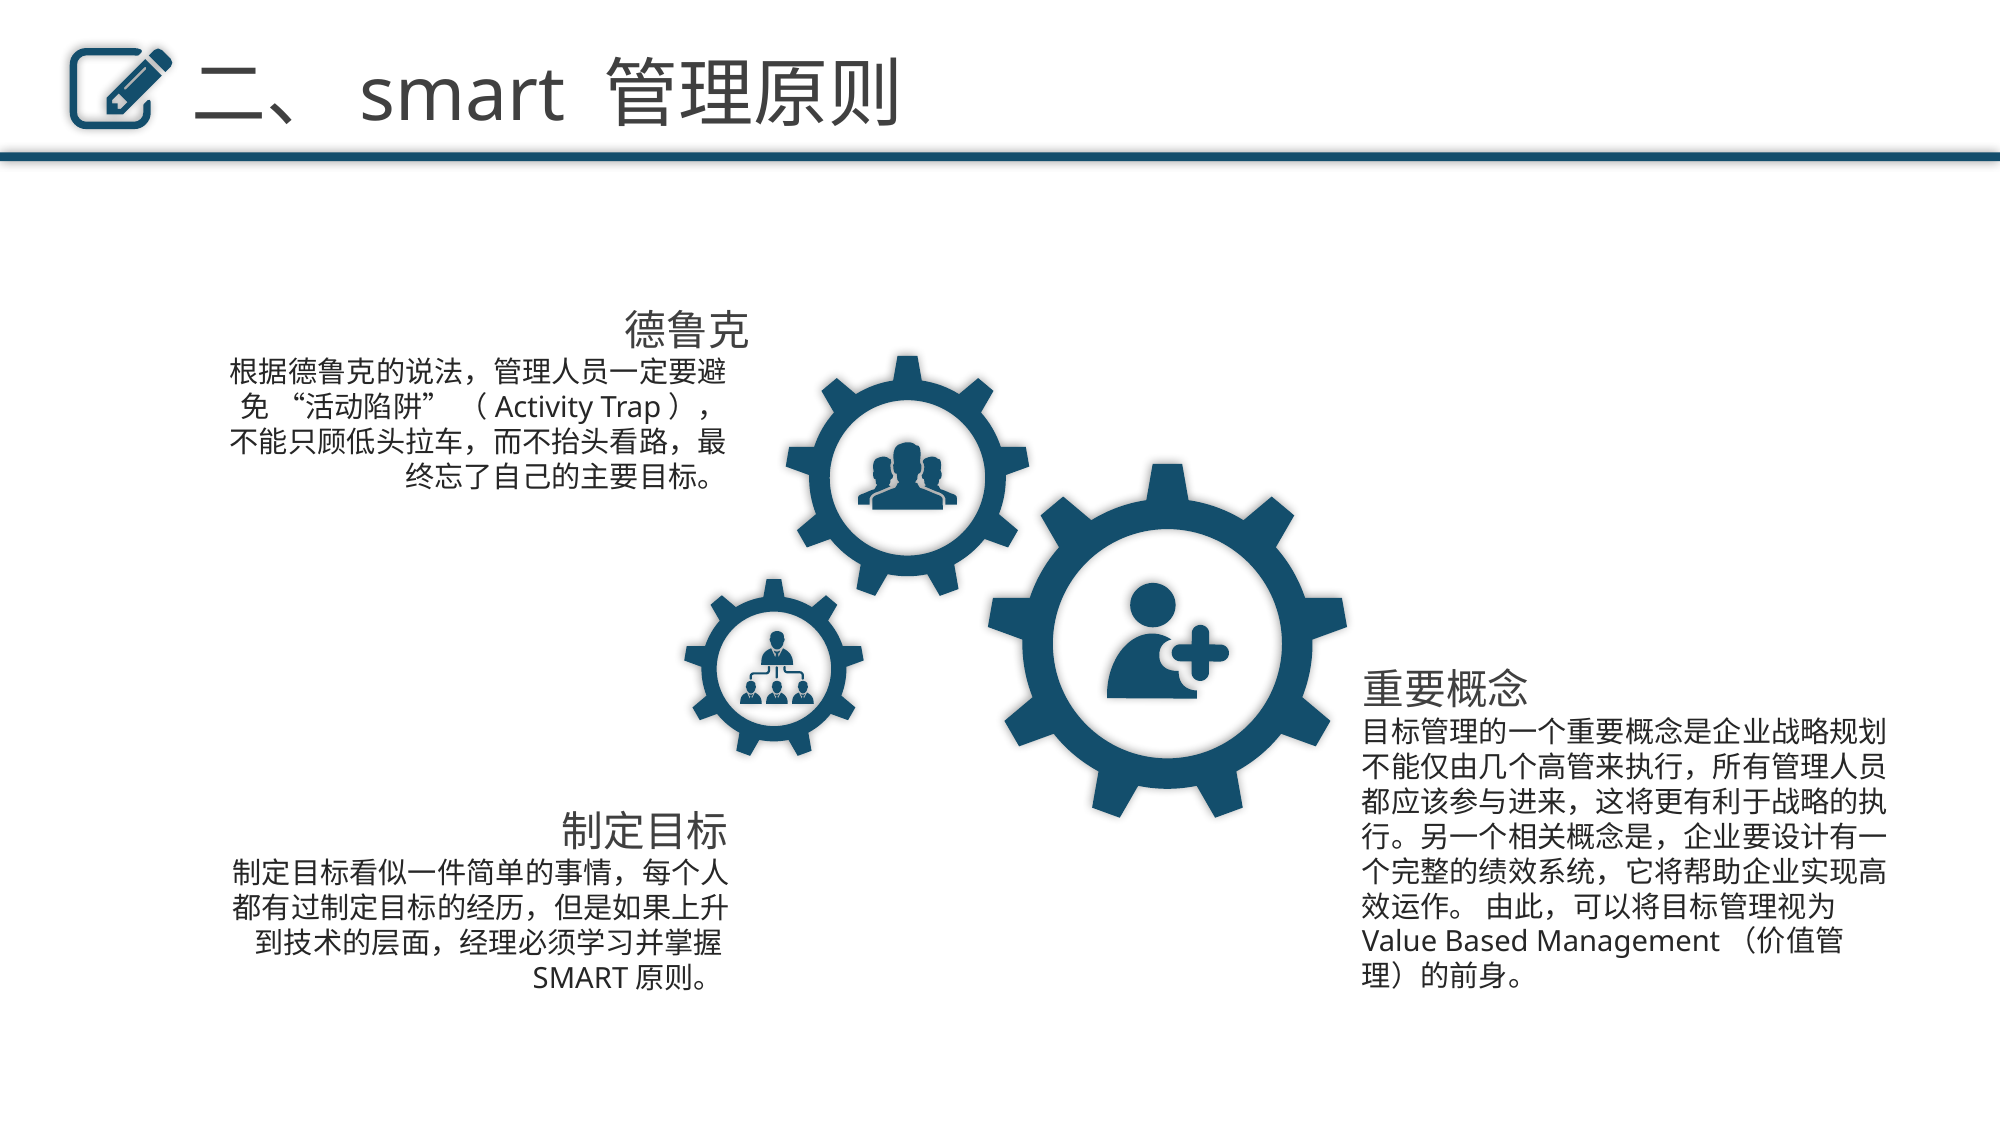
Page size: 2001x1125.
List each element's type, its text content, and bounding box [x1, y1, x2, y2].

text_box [217, 781, 745, 1004]
text_box [0, 151, 2000, 162]
text_box [148, 48, 173, 72]
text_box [987, 463, 1348, 818]
text_box [69, 48, 151, 130]
text_box 二、smart 管理原则 [191, 45, 904, 136]
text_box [1347, 640, 1912, 1004]
text_box [106, 59, 162, 115]
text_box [785, 355, 1030, 596]
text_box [214, 280, 766, 503]
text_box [684, 579, 864, 756]
